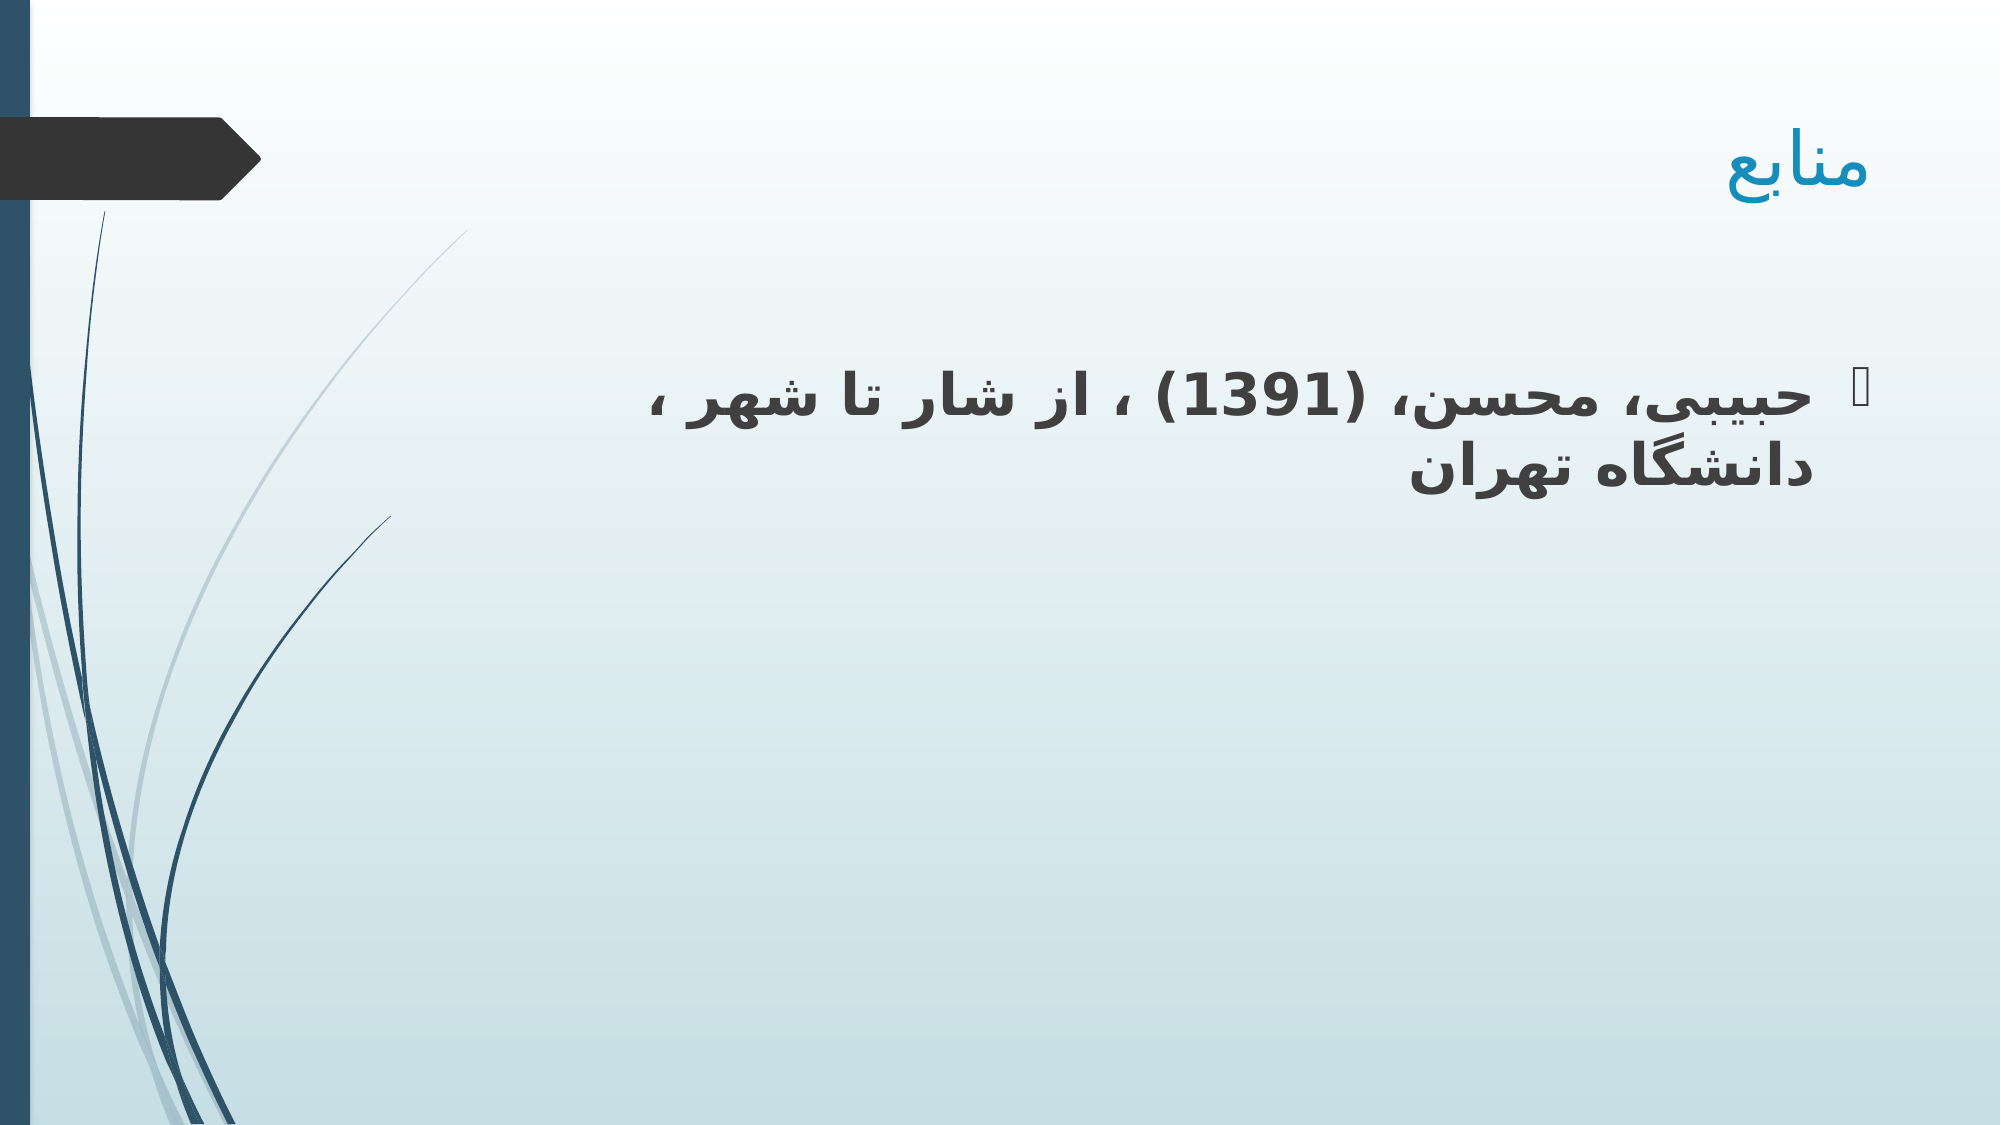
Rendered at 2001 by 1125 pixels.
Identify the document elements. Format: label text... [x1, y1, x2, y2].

list حبیبی، محسن، (1391) ، از شار تا شهر ، دانشگاه تهران [424, 350, 1888, 970]
title منابع [425, 102, 1888, 313]
